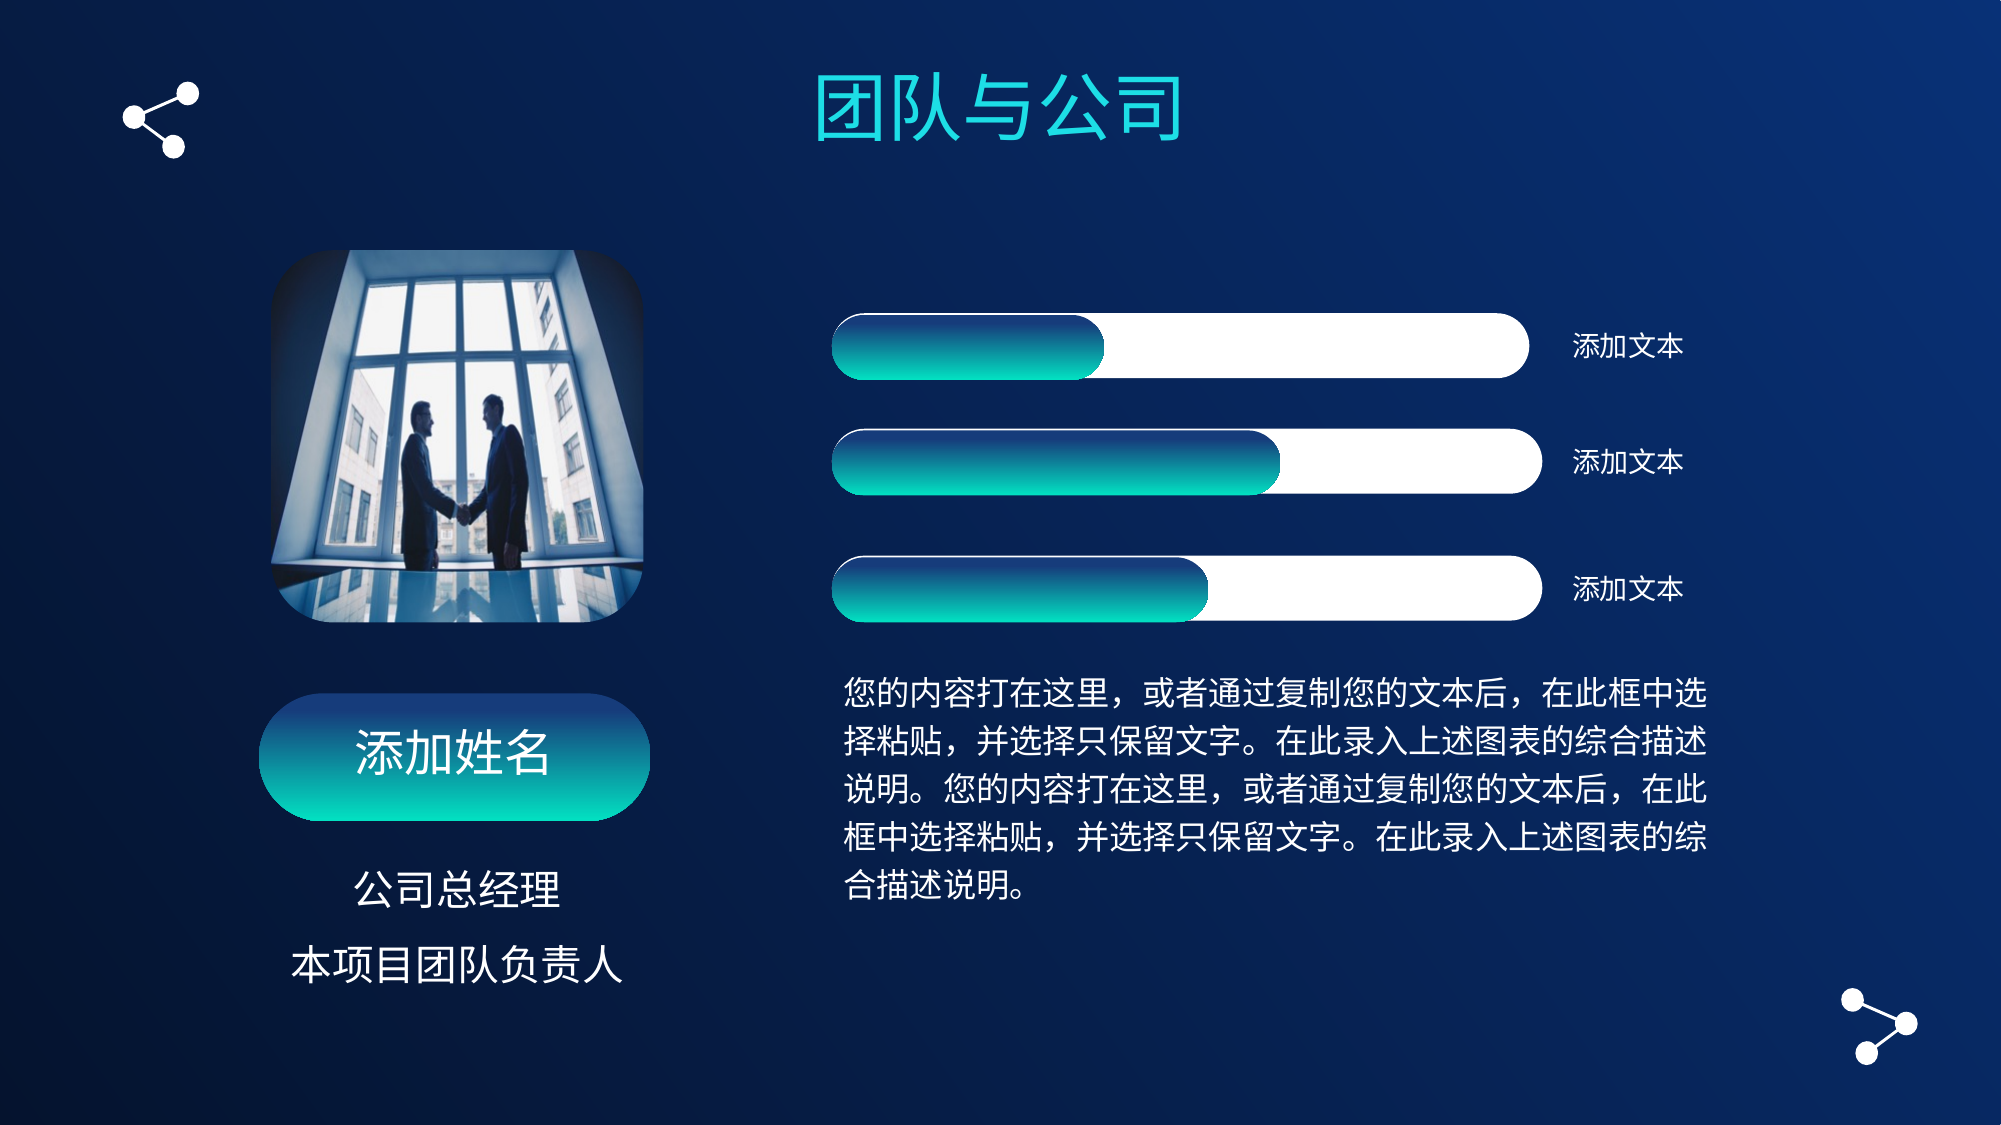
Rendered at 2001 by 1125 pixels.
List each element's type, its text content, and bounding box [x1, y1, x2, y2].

text_box [1839, 985, 1920, 1068]
text_box [829, 553, 1545, 623]
text_box 公司总经理 本项目团队负责人 [227, 833, 688, 995]
text_box 添加文本 [1561, 438, 1697, 484]
text_box [120, 79, 202, 161]
text_box 团队与公司 [563, 52, 1438, 158]
text_box [829, 426, 1545, 496]
text_box [269, 248, 646, 625]
text_box [831, 557, 1209, 623]
text_box [829, 311, 1532, 381]
text_box [831, 314, 1105, 380]
text_box [831, 430, 1281, 496]
text_box 您的内容打在这里，或者通过复制您的文本后，在此框中选择粘贴，并选择只保留文字。在此录入上述图表的综合描述说明。您的内容打在这里，或者通过复制您的文本后，在此框中选择粘贴，并选择只保留文字。在此录入上述图表的综合描述说明。 [831, 658, 1720, 910]
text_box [258, 693, 651, 822]
text_box 添加文本 [1560, 565, 1696, 611]
text_box 添加文本 [1560, 323, 1696, 368]
